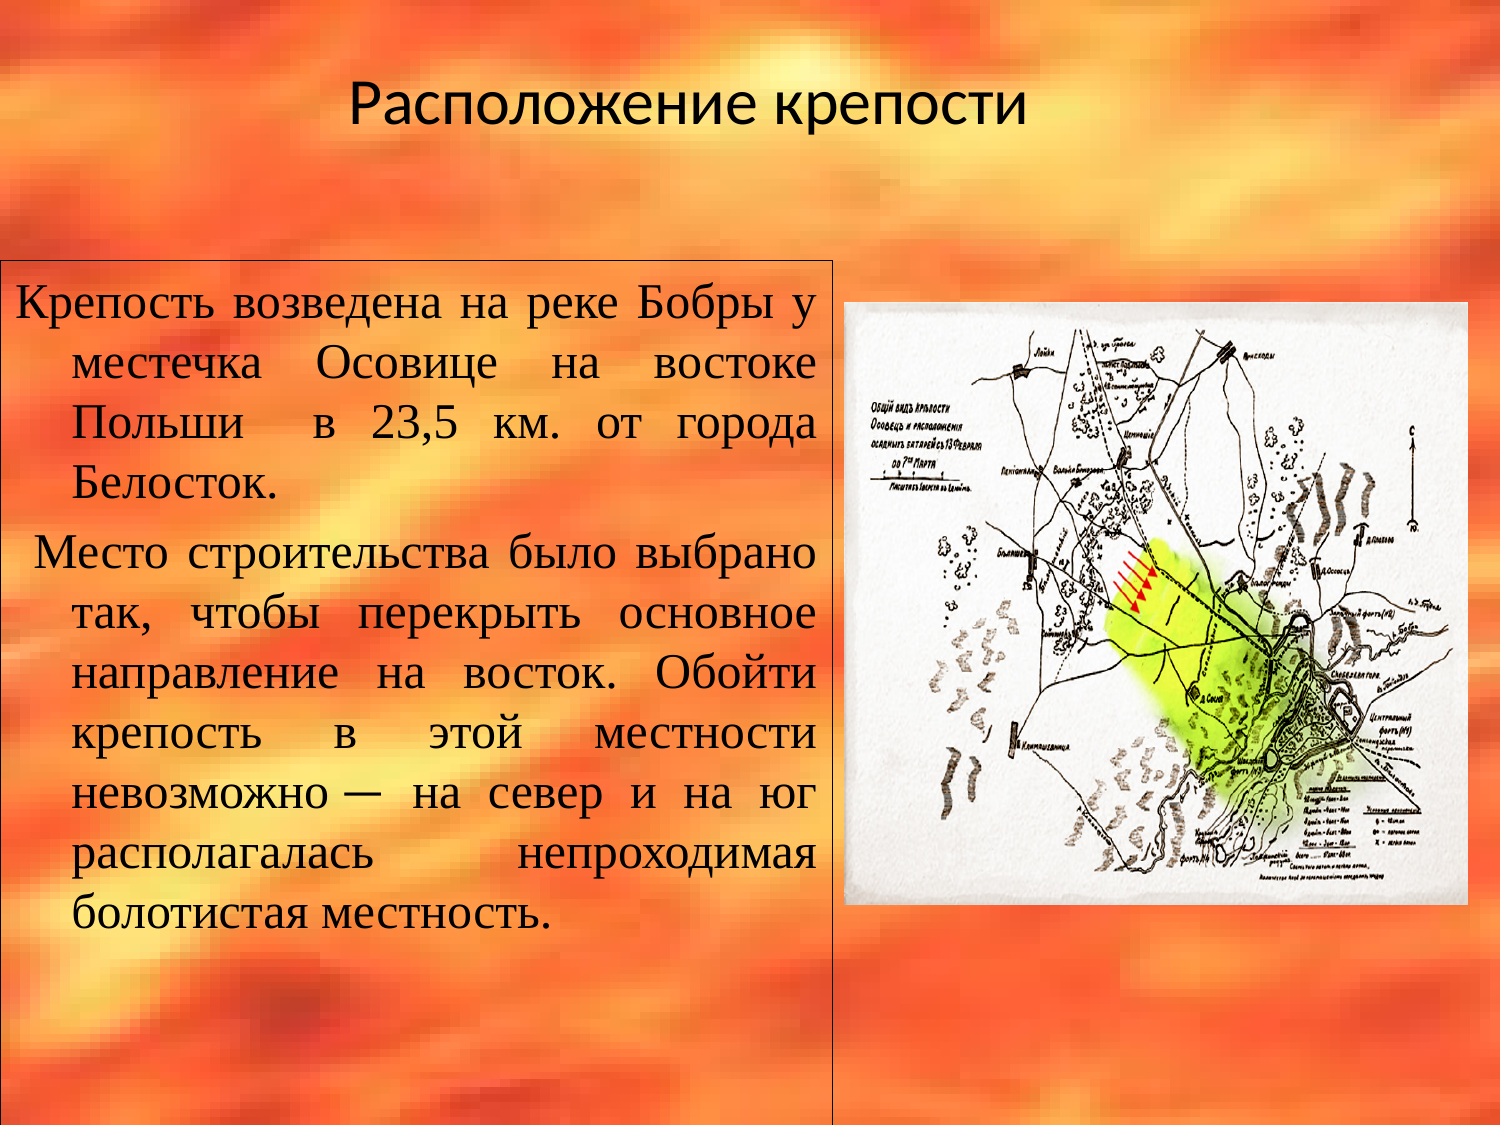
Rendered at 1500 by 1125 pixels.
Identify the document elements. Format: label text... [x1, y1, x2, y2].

list Крепость возведена на реке Бобры у местечка Осовице на востоке Польши в 23,5 км. от города Белосток. Место строительства было выбрано так, чтобы перекрыть основное направление на восток. Обойти крепость в этой местности невозможно — на север и на юг располагалась непроходимая болотистая местность. [0, 260, 833, 1125]
title Расположение крепости [76, 50, 1302, 225]
picture [0, 0, 1500, 1125]
